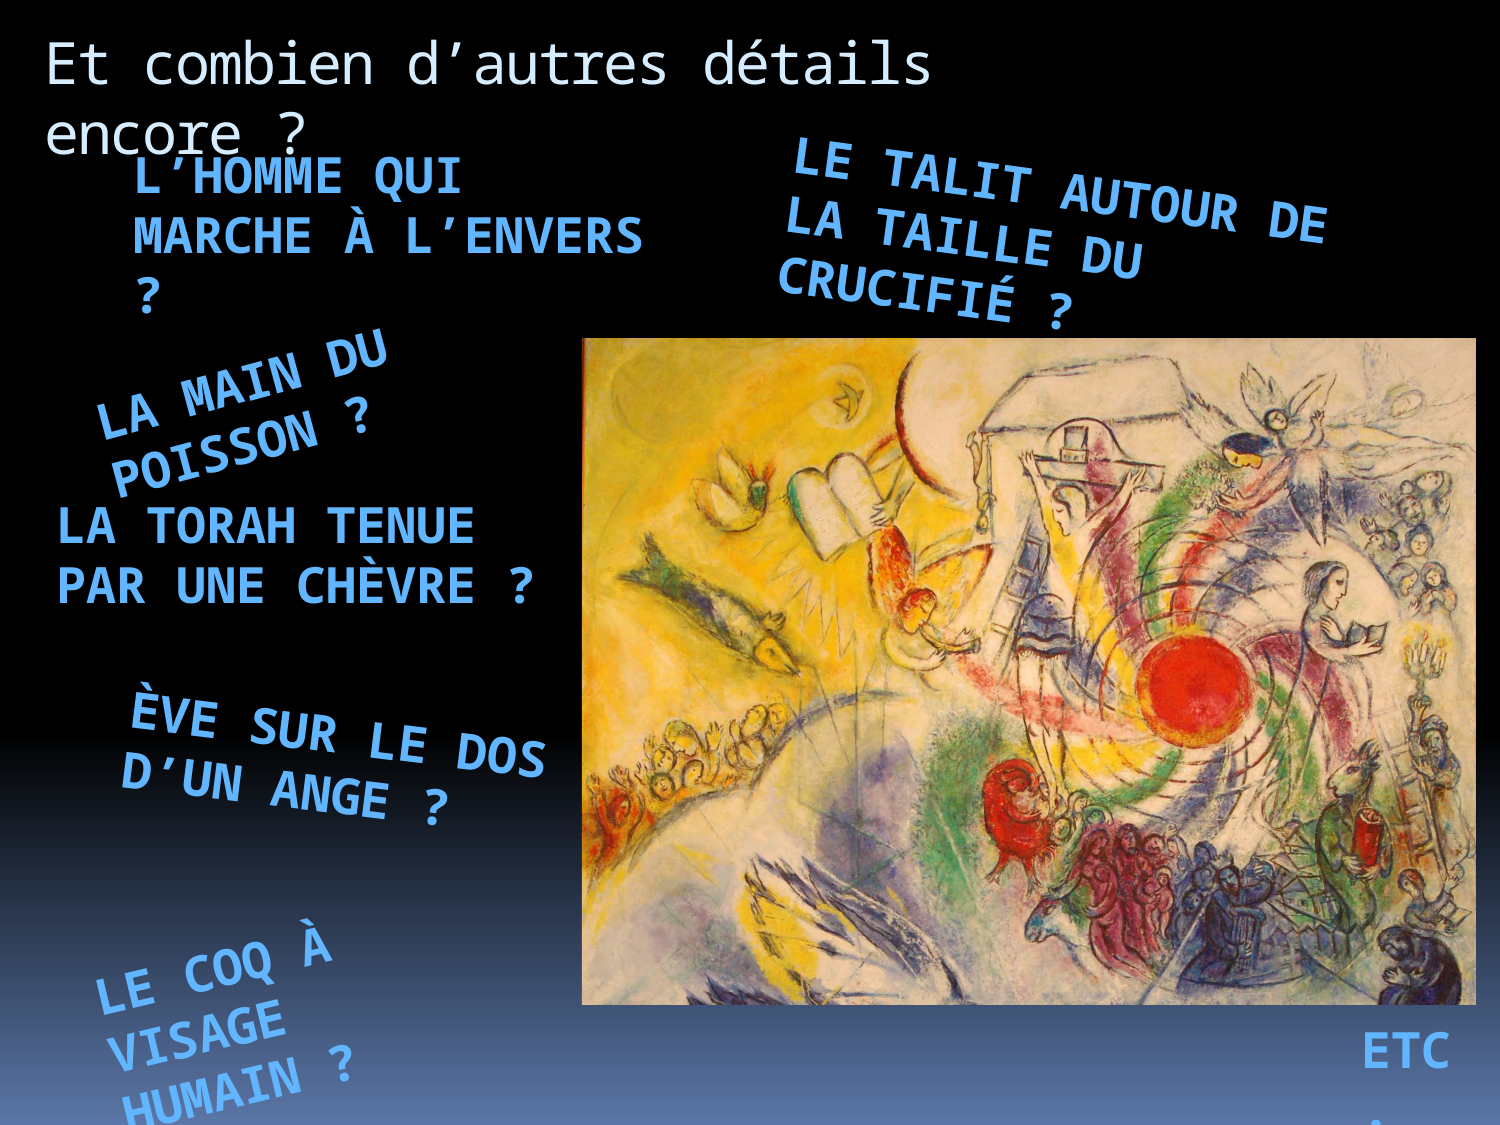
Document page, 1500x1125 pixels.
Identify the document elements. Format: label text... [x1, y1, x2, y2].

text_box LA torah tenue par une chèvre ? [41, 486, 573, 581]
text_box L’homme qui marche À l’envers ? [119, 136, 675, 231]
text_box Le coq à visage humain ? [72, 852, 562, 1056]
text_box Le Talit autour de la taille du crucifié ? [771, 113, 1439, 297]
text_box Ève sur le dos d’un angE ? [109, 669, 572, 819]
picture [581, 337, 1477, 1006]
text_box Etc. [1346, 1011, 1492, 1106]
text_box La main du poisson ? [72, 232, 680, 481]
text_box Et combien d’autres détails encore ? [29, 19, 1223, 142]
